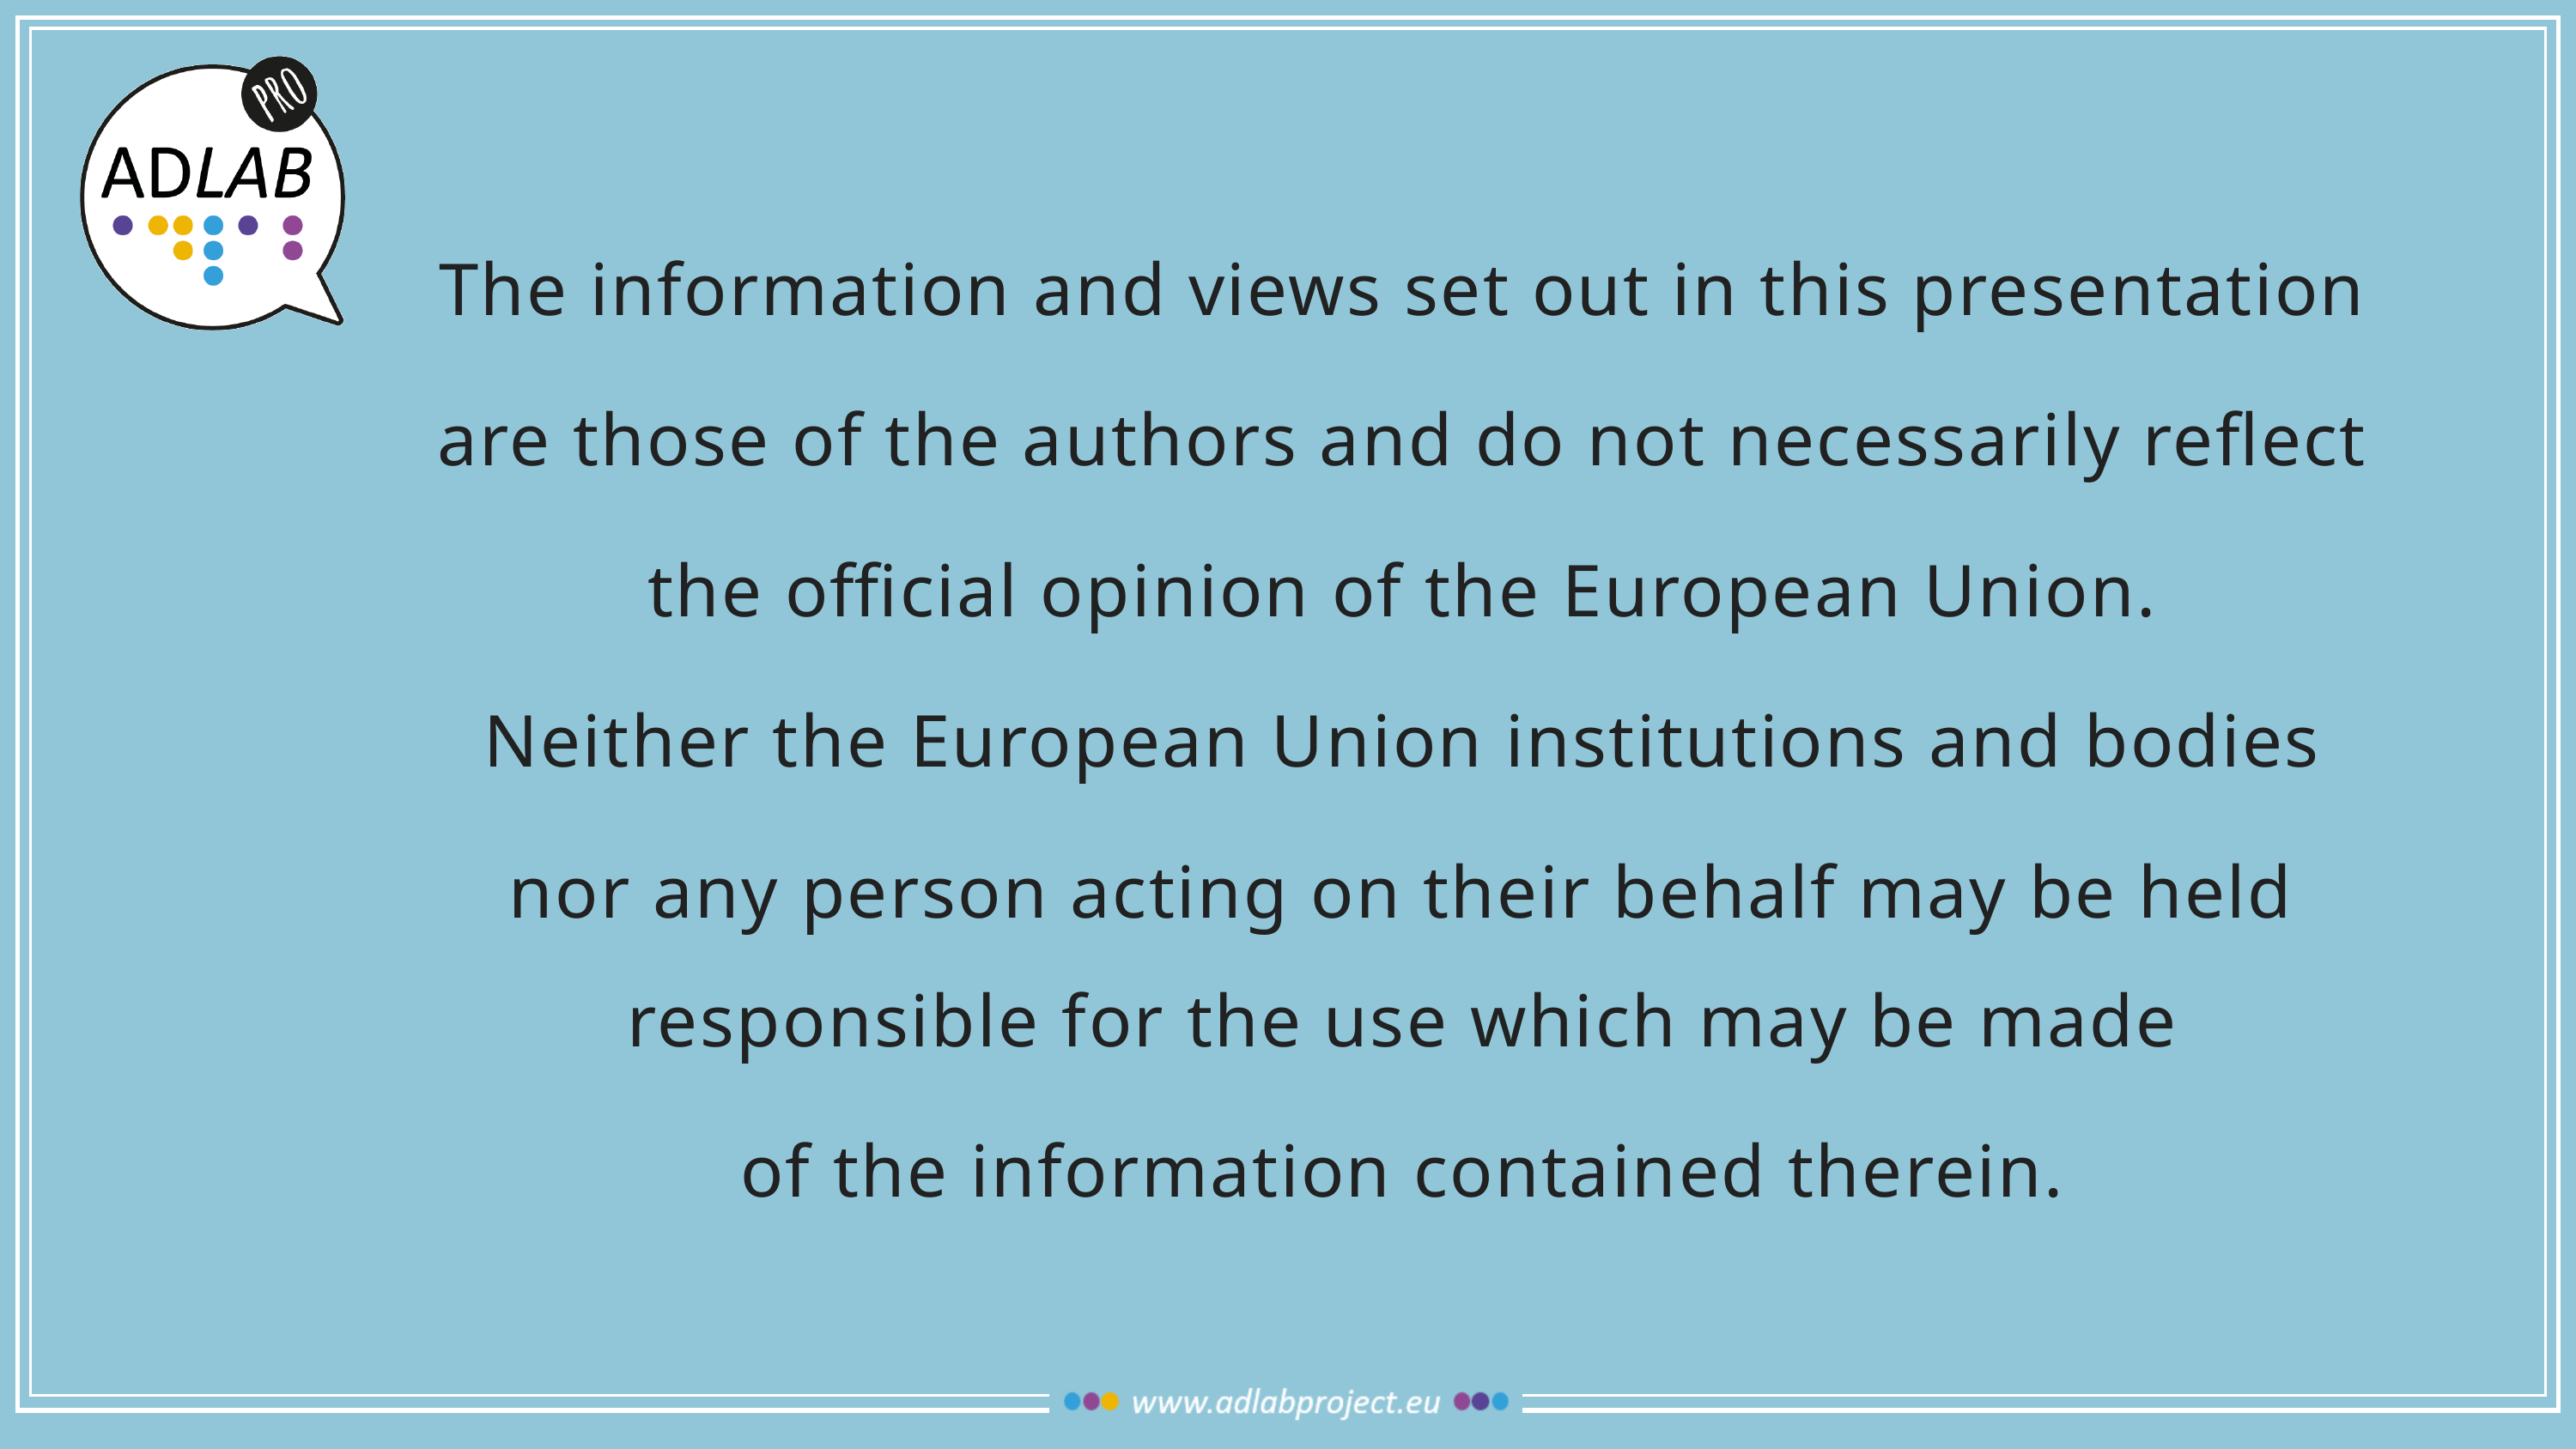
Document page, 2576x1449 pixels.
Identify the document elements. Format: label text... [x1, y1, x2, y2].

picture [72, 49, 353, 330]
list The information and views set out in this presentation are those of the authors and do not necessarily reflect the official opinion of the European Union. Neither the European Union institutions and bodies nor any person acting on their behalf may be held responsible for the use which may be made of the information contained therein. [345, 194, 2461, 1301]
picture [1049, 1379, 1522, 1430]
